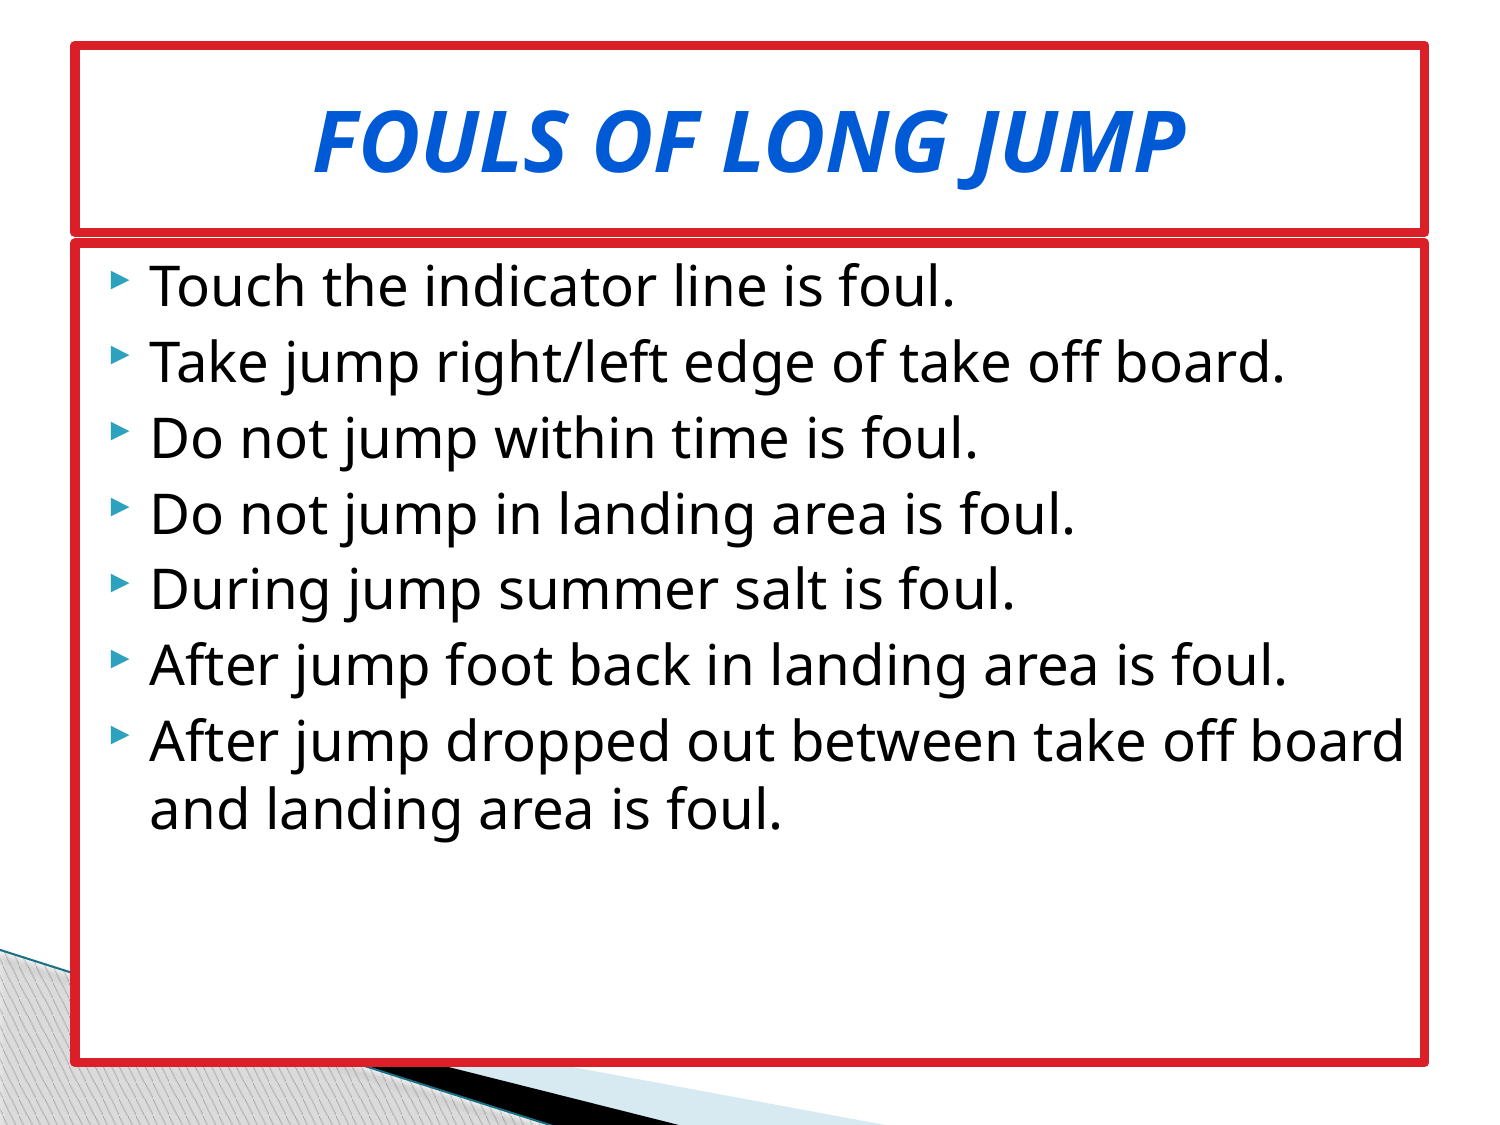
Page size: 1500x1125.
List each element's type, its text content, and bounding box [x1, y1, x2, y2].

title Fouls of Long Jump [70, 41, 1429, 237]
list Touch the indicator line is foul. Take jump right/left edge of take off board. Do not jump within time is foul. Do not jump in landing area is foul. During jump summer salt is foul. After jump foot back in landing area is foul. After jump dropped out between take off board and landing area is foul. [70, 238, 1429, 1067]
